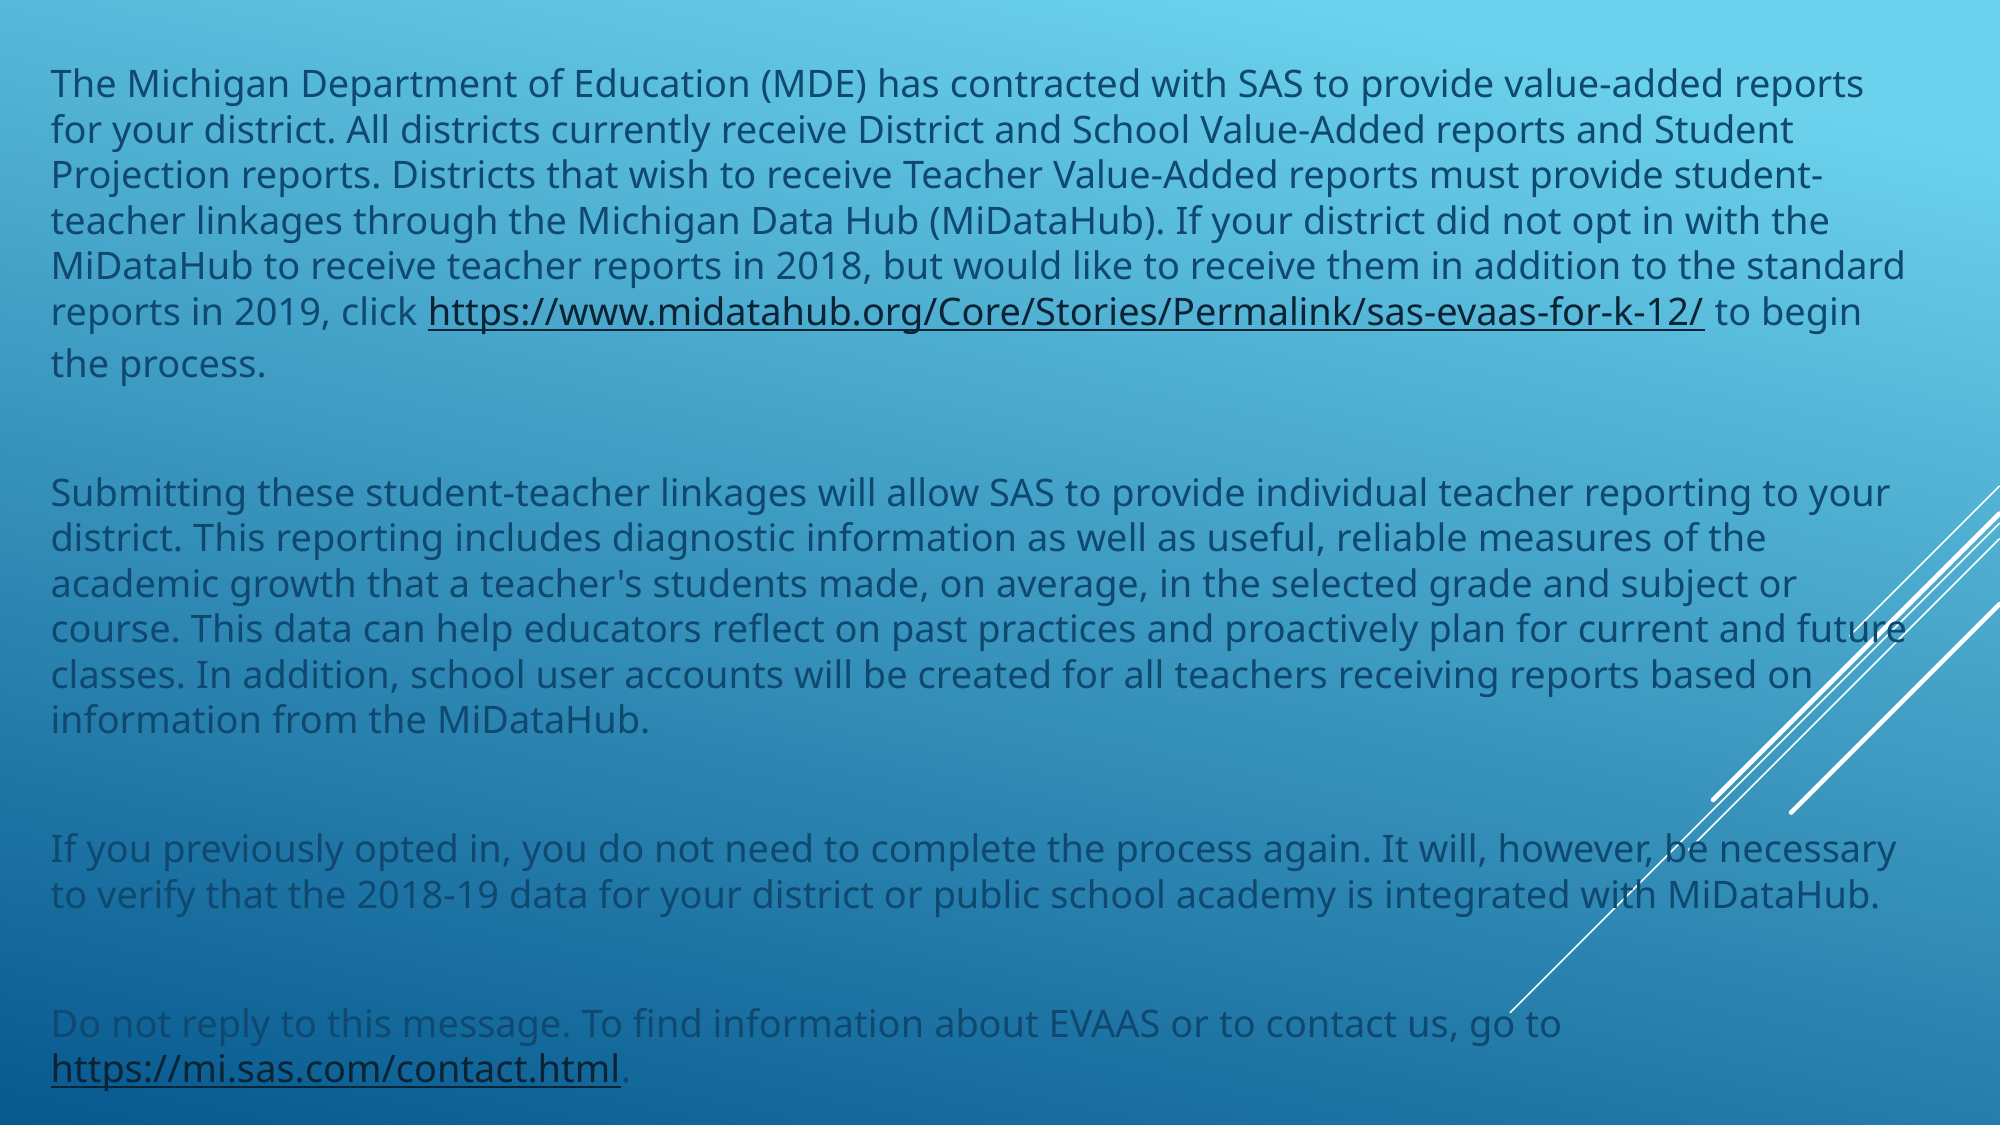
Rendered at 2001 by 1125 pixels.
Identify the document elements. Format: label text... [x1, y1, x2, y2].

list The Michigan Department of Education (MDE) has contracted with SAS to provide value-added reports for your district. All districts currently receive District and School Value-Added reports and Student Projection reports. Districts that wish to receive Teacher Value-Added reports must provide student-teacher linkages through the Michigan Data Hub (MiDataHub). If your district did not opt in with the MiDataHub to receive teacher reports in 2018, but would like to receive them in addition to the standard reports in 2019, click https://www.midatahub.org/Core/Stories/Permalink/sas-evaas-for-k-12/ to begin the process. Submitting these student-teacher linkages will allow SAS to provide individual teacher reporting to your district. This reporting includes diagnostic information as well as useful, reliable measures of the academic growth that a teacher's students made, on average, in the selected grade and subject or course. This data can help educators reflect on past practices and proactively plan for current and future classes. In addition, school user accounts will be created for all teachers receiving reports based on information from the MiDataHub. If you previously opted in, you do not need to complete the process again. It will, however, be necessary to verify that the 2018-19 data for your district or public school academy is integrated with MiDataHub. Do not reply to this message. To find information about EVAAS or to contact us, go to https://mi.sas.com/contact.html. [35, 52, 1926, 1125]
